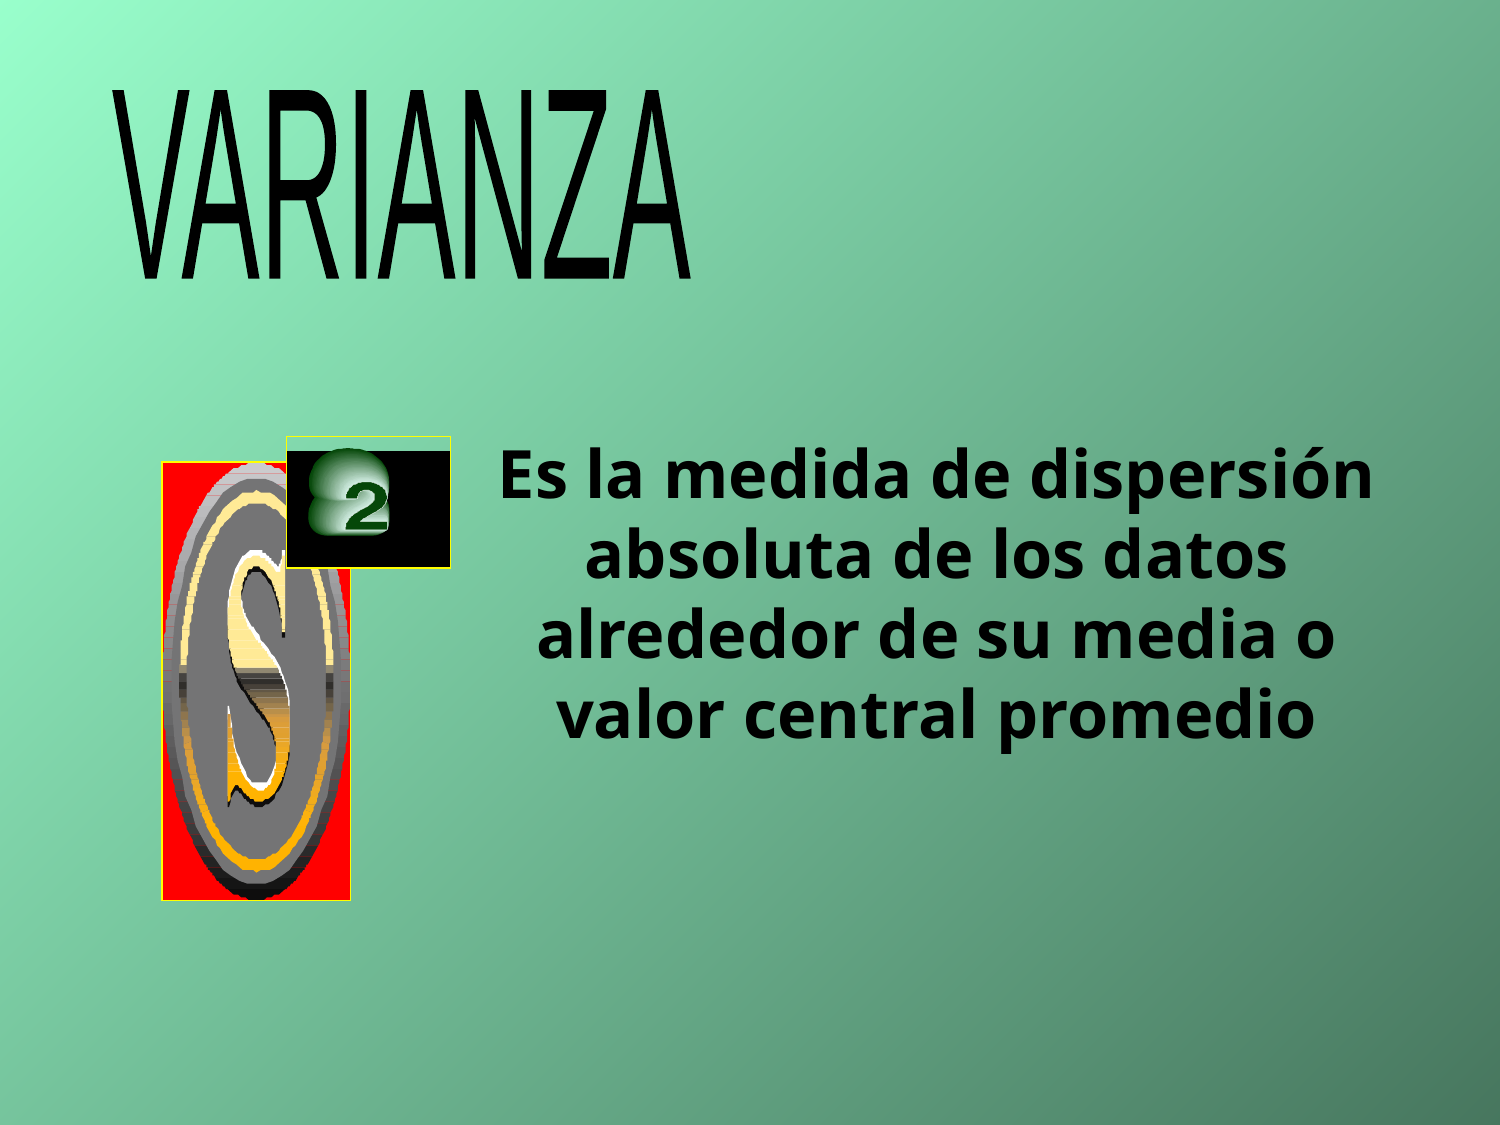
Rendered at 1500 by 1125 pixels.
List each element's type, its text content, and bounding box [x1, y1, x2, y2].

picture [162, 437, 451, 901]
text_box Es la medida de dispersión absoluta de los datos alrededor de su media o valor central promedio [462, 424, 1412, 760]
text_box [451, 499, 462, 575]
